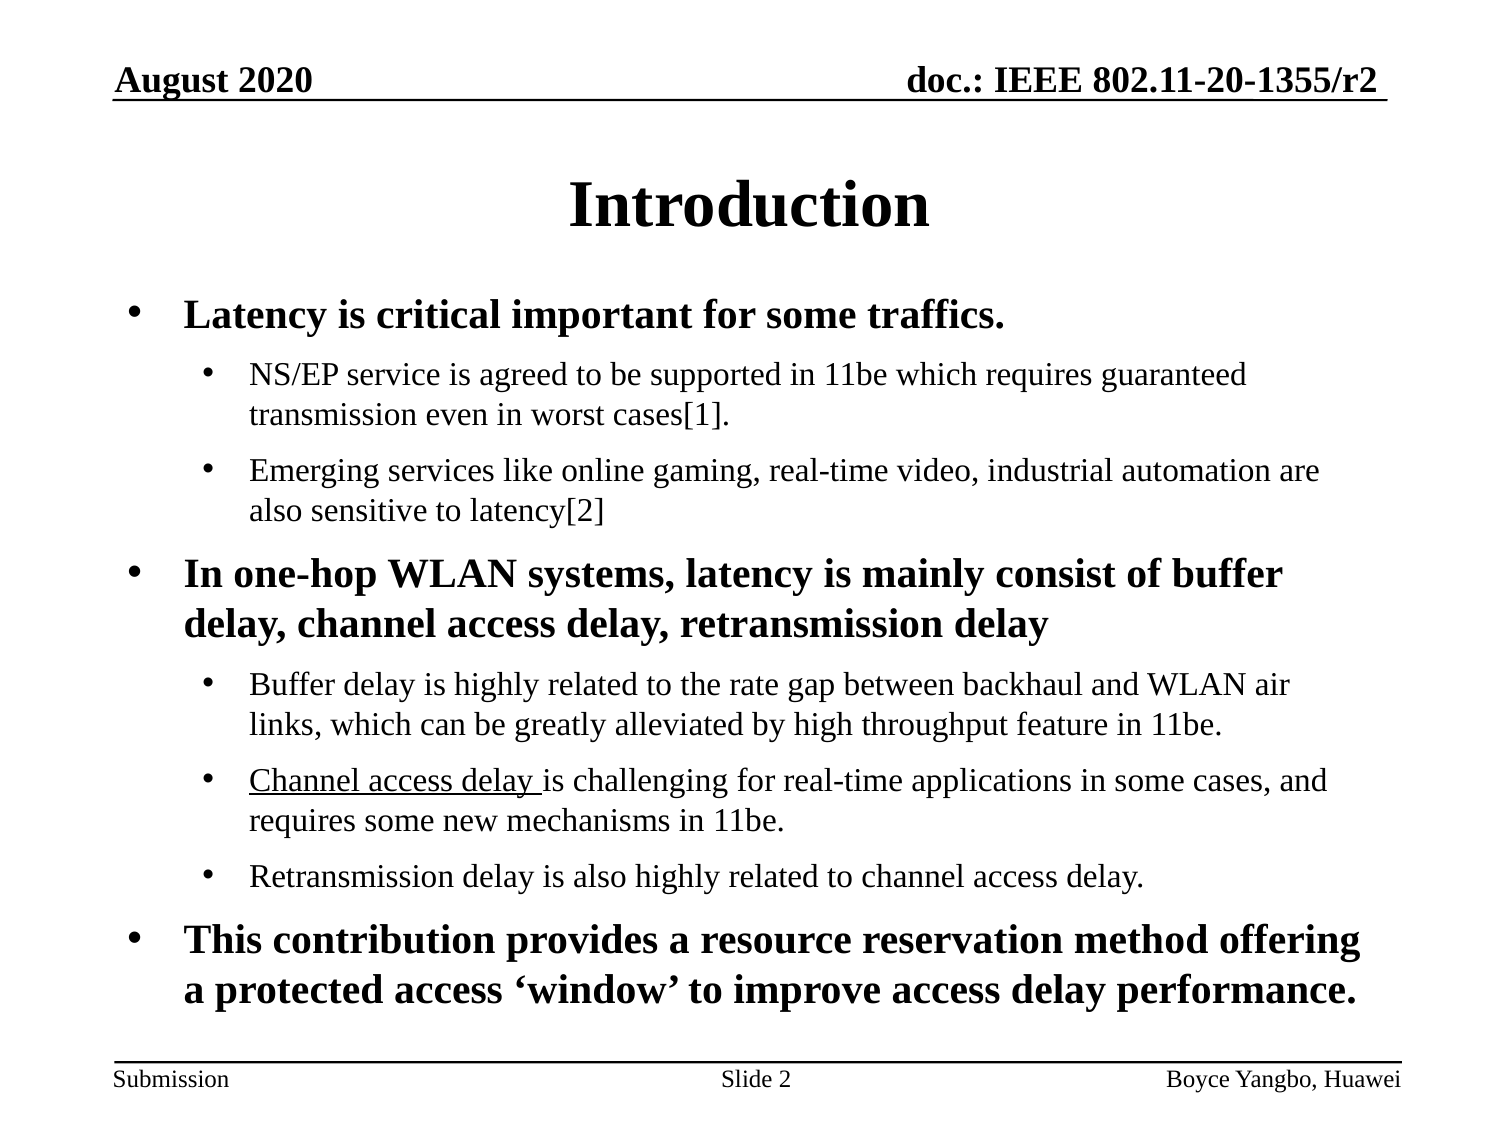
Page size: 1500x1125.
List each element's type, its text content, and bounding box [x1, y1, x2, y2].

slide_number Slide 2 [712, 1061, 800, 1093]
title Introduction [112, 112, 1388, 278]
footer Boyce Yangbo, Huawei [1162, 1061, 1402, 1093]
list Latency is critical important for some traffics. NS/EP service is agreed to be supported in 11be which requires guaranteed transmission even in worst cases[1]. Emerging services like online gaming, real-time video, industrial automation are also sensitive to latency[2] In one-hop WLAN systems, latency is mainly consist of buffer delay, channel access delay, retransmission delay Buffer delay is highly related to the rate gap between backhaul and WLAN air links, which can be greatly alleviated by high throughput feature in 11be. Channel access delay is challenging for real-time applications in some cases, and requires some new mechanisms in 11be. Retransmission delay is also highly related to channel access delay. This contribution provides a resource reservation method offering a protected access ‘window’ to improve access delay performance. [112, 278, 1388, 1059]
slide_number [114, 54, 316, 101]
